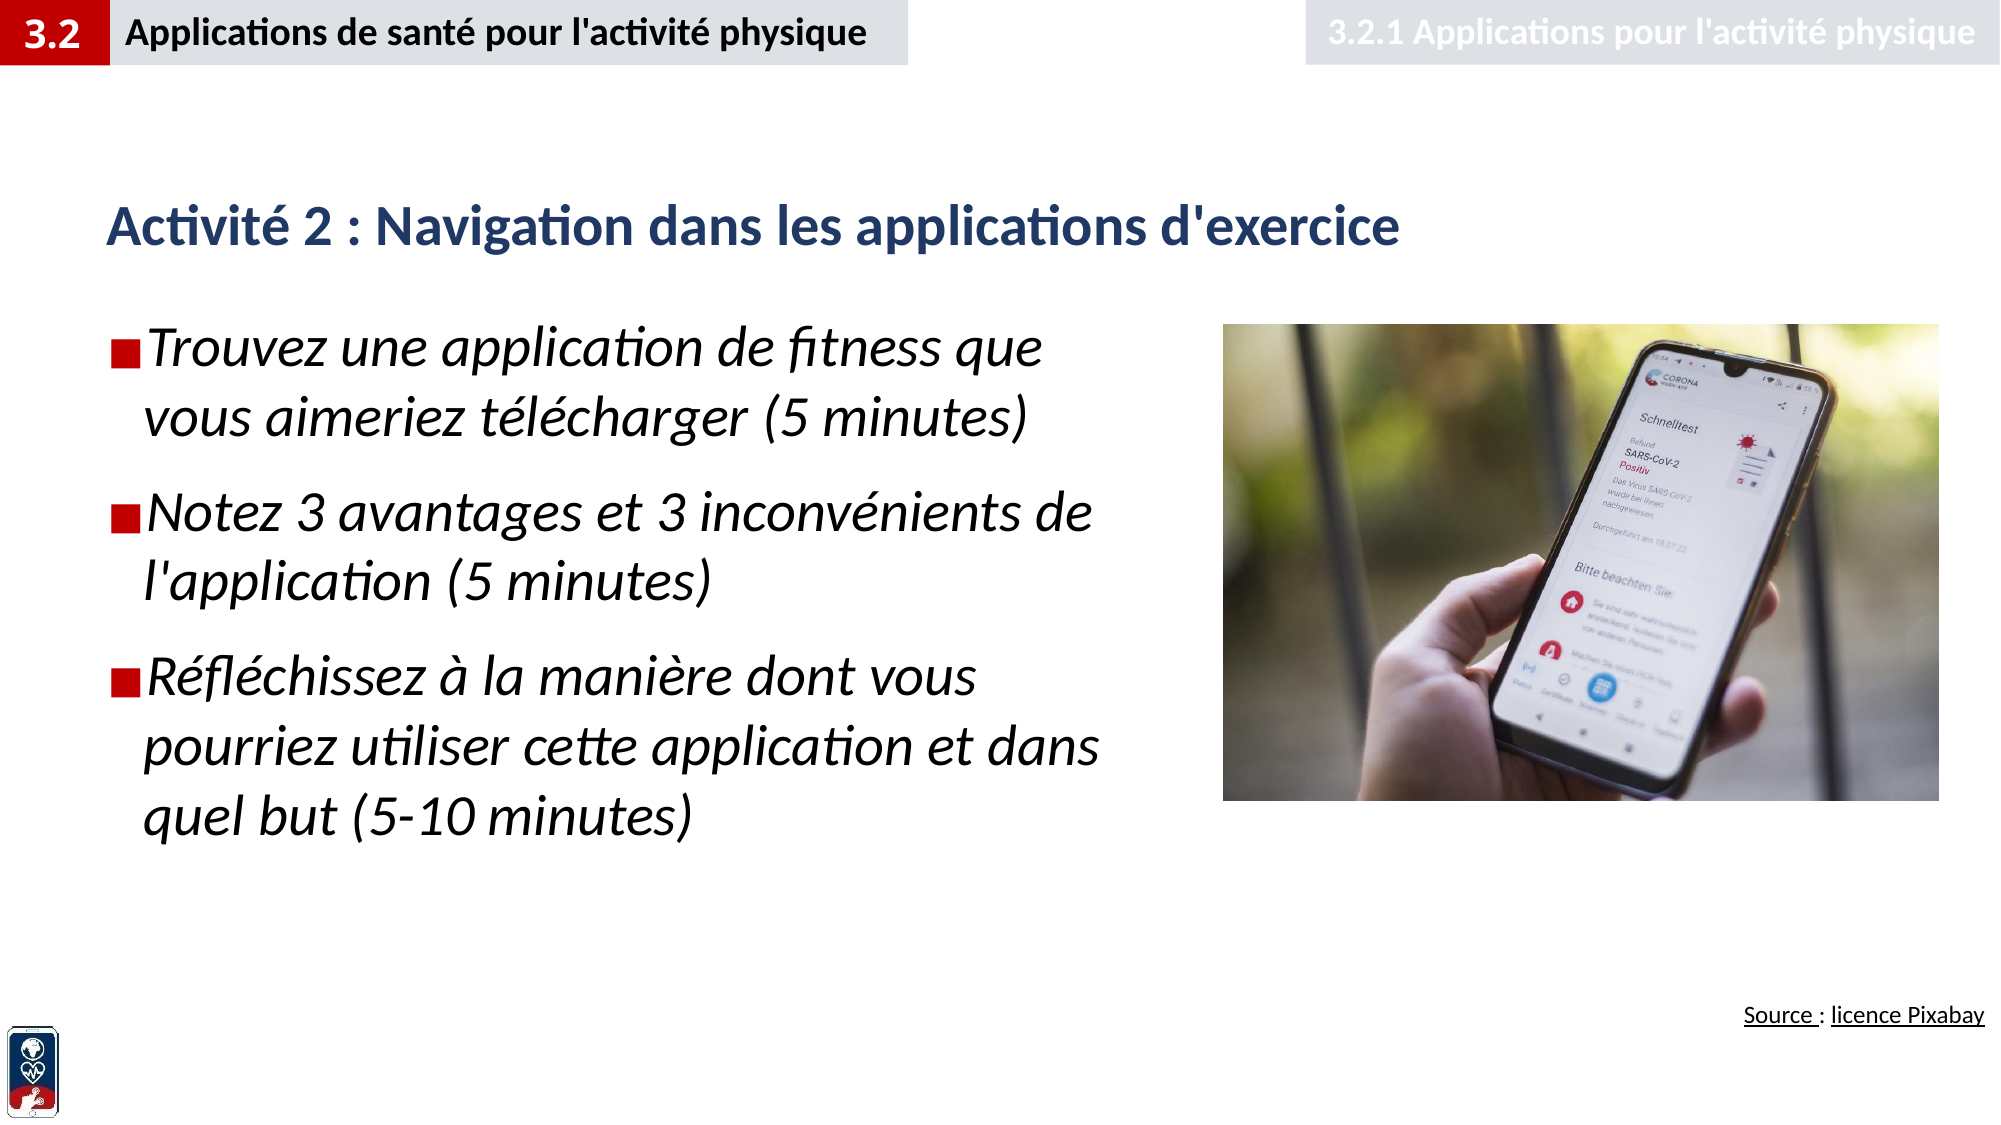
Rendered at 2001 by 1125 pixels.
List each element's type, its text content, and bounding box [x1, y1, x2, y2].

picture [7, 1026, 59, 1118]
text_box [0, 0, 110, 66]
text_box 3.2.1 Applications pour l'activité physique [1305, 0, 2000, 65]
text_box 3.2 [9, 9, 102, 56]
text_box Source : licence Pixabay [1604, 991, 2000, 1037]
list Trouvez une application de fitness que vous aimeriez télécharger (5 minutes) Notez 3 avantages et 3 inconvénients de l'application (5 minutes) Réfléchissez à la manière dont vous pourriez utiliser cette application et dans quel but (5-10 minutes) [91, 300, 1121, 1037]
title Activité 2 : Navigation dans les applications d'exercice [91, 177, 1906, 277]
text_box Applications de santé pour l'activité physique [110, 0, 909, 66]
picture [1223, 324, 1939, 801]
